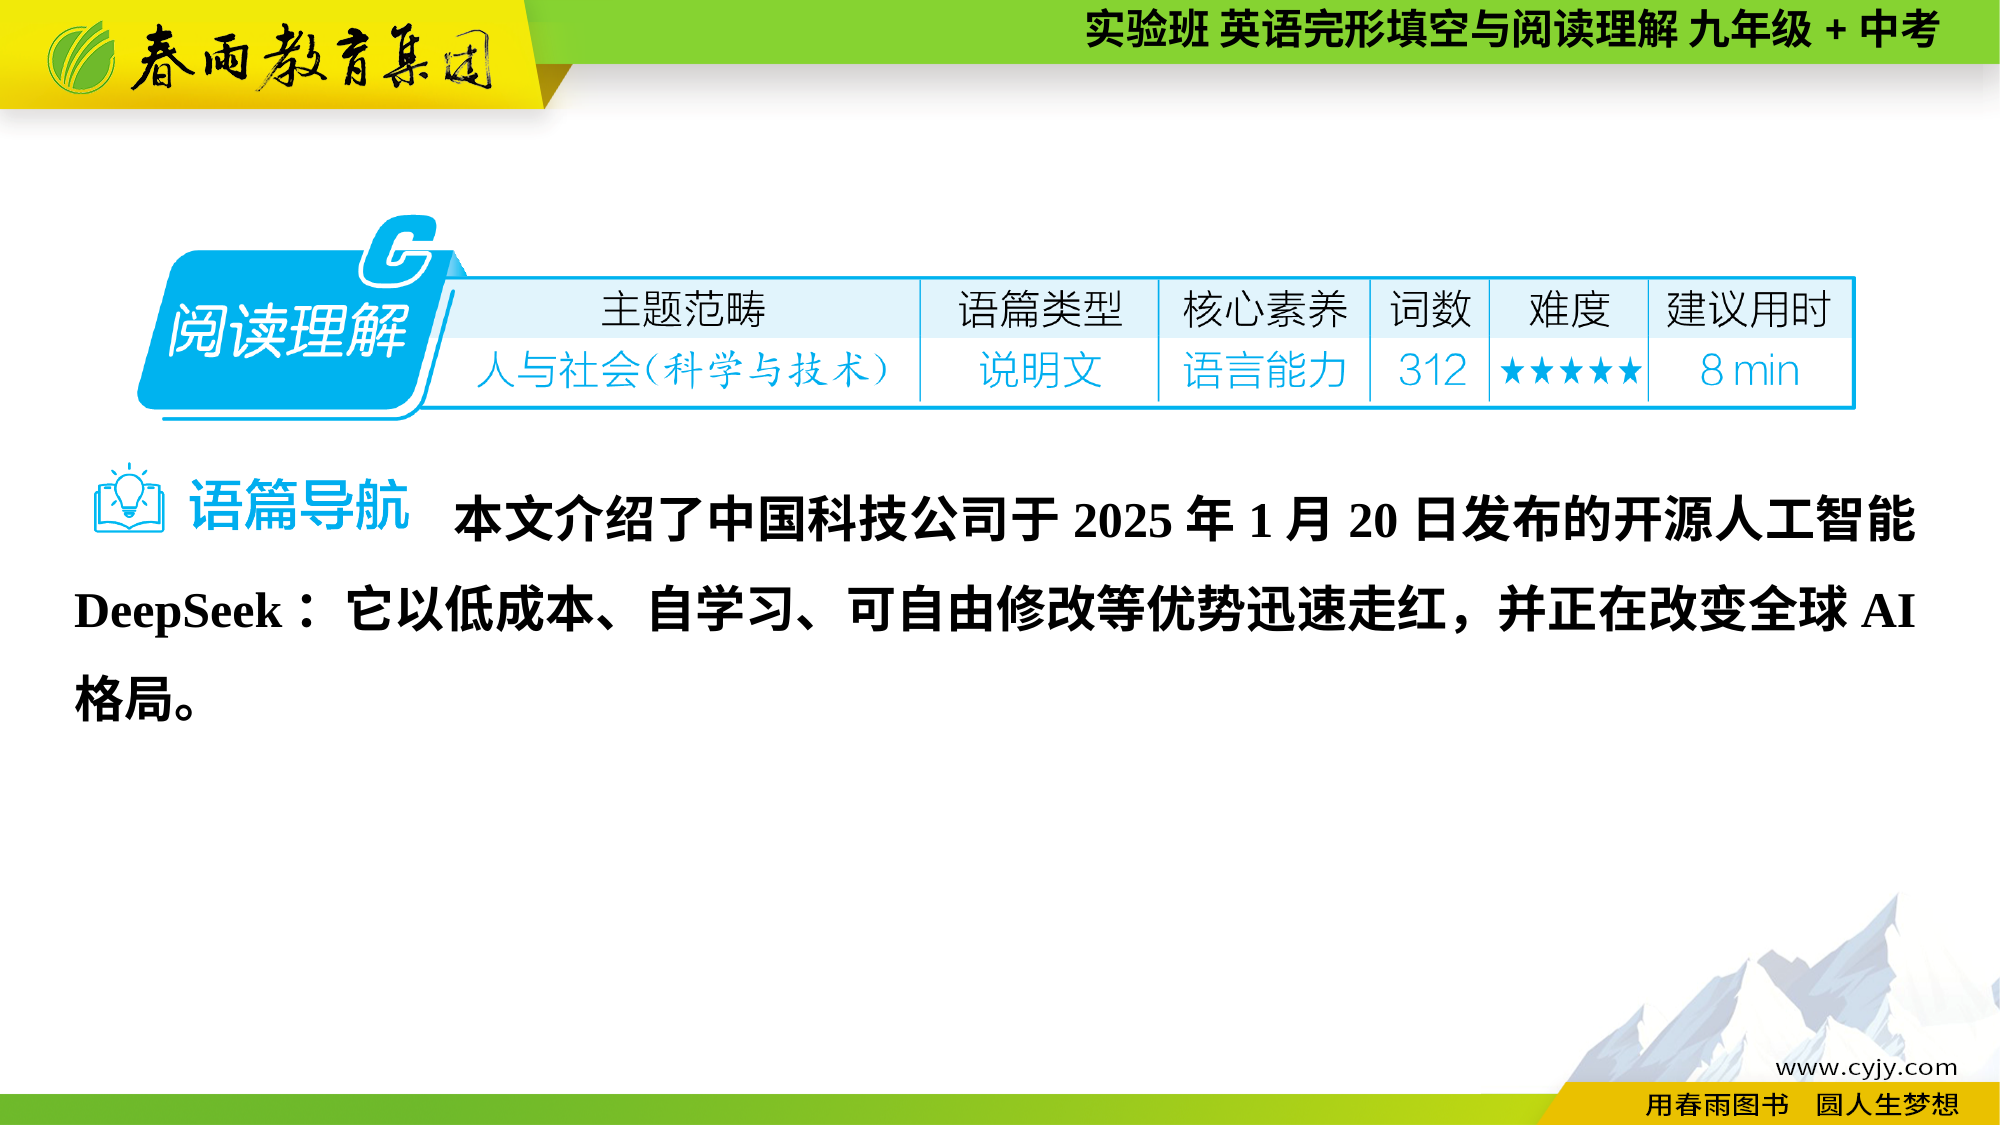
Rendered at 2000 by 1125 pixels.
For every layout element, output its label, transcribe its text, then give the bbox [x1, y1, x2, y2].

list 本文介绍了中国科技公司于2025年1月20日发布的开源人工智能DeepSeek：它以低成本、自学习、可自由修改等优势迅速走红，并正在改变全球AI格局。 [59, 450, 1944, 739]
picture [0, 0, 2000, 1125]
